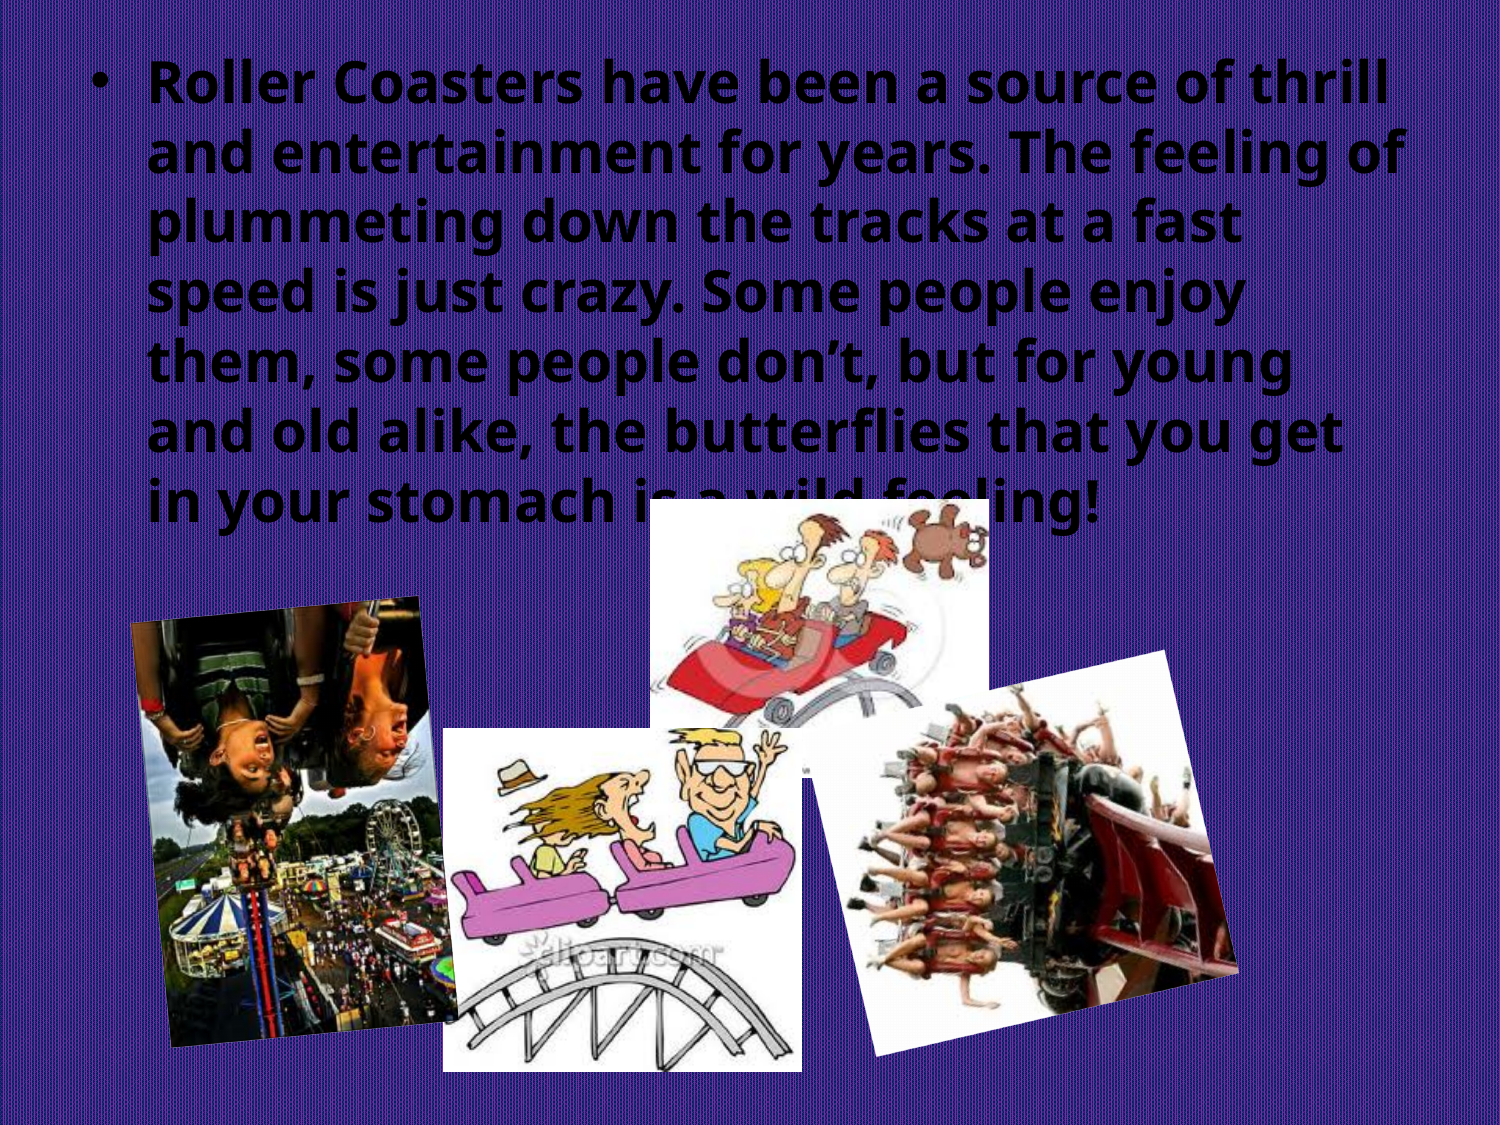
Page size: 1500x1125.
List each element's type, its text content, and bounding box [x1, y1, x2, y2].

picture [131, 499, 1238, 1073]
list Roller Coasters have been a source of thrill and entertainment for years. The feeling of plummeting down the tracks at a fast speed is just crazy. Some people enjoy them, some people don’t, but for young and old alike, the butterflies that you get in your stomach is a wild feeling! [75, 37, 1425, 563]
